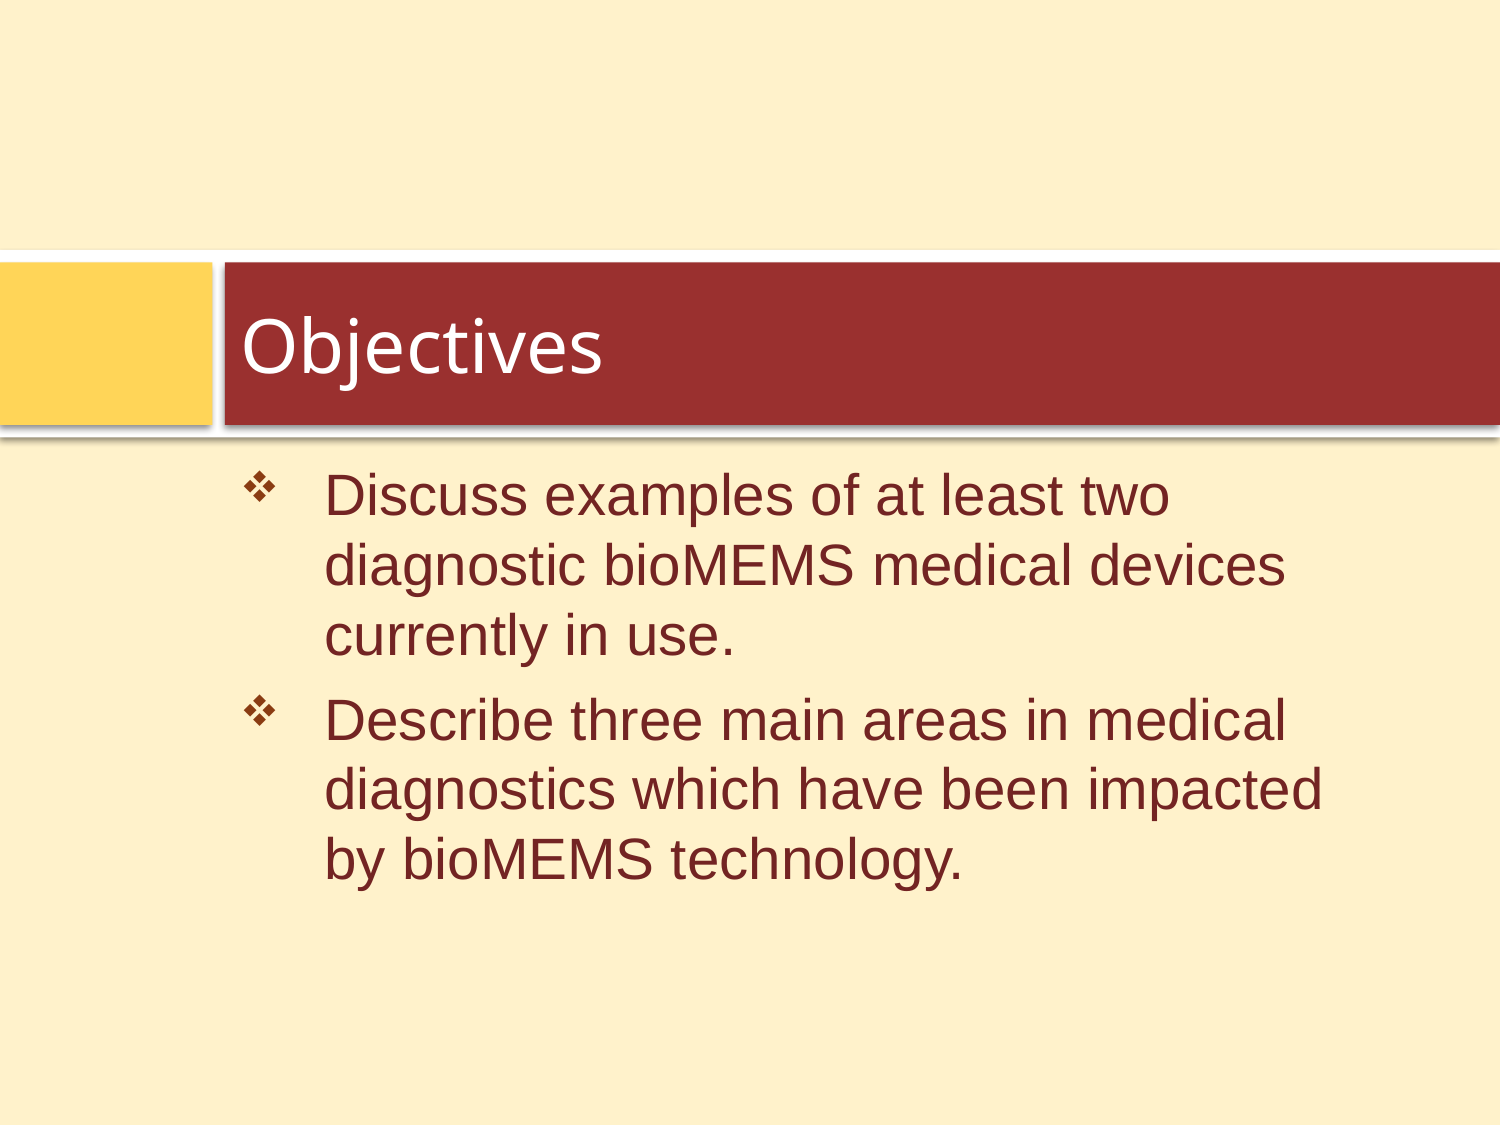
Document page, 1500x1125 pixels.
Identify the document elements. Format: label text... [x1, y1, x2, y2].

list Discuss examples of at least two diagnostic bioMEMS medical devices currently in use. Describe three main areas in medical diagnostics which have been impacted by bioMEMS technology. [225, 450, 1394, 1004]
title Objectives [225, 262, 1475, 425]
